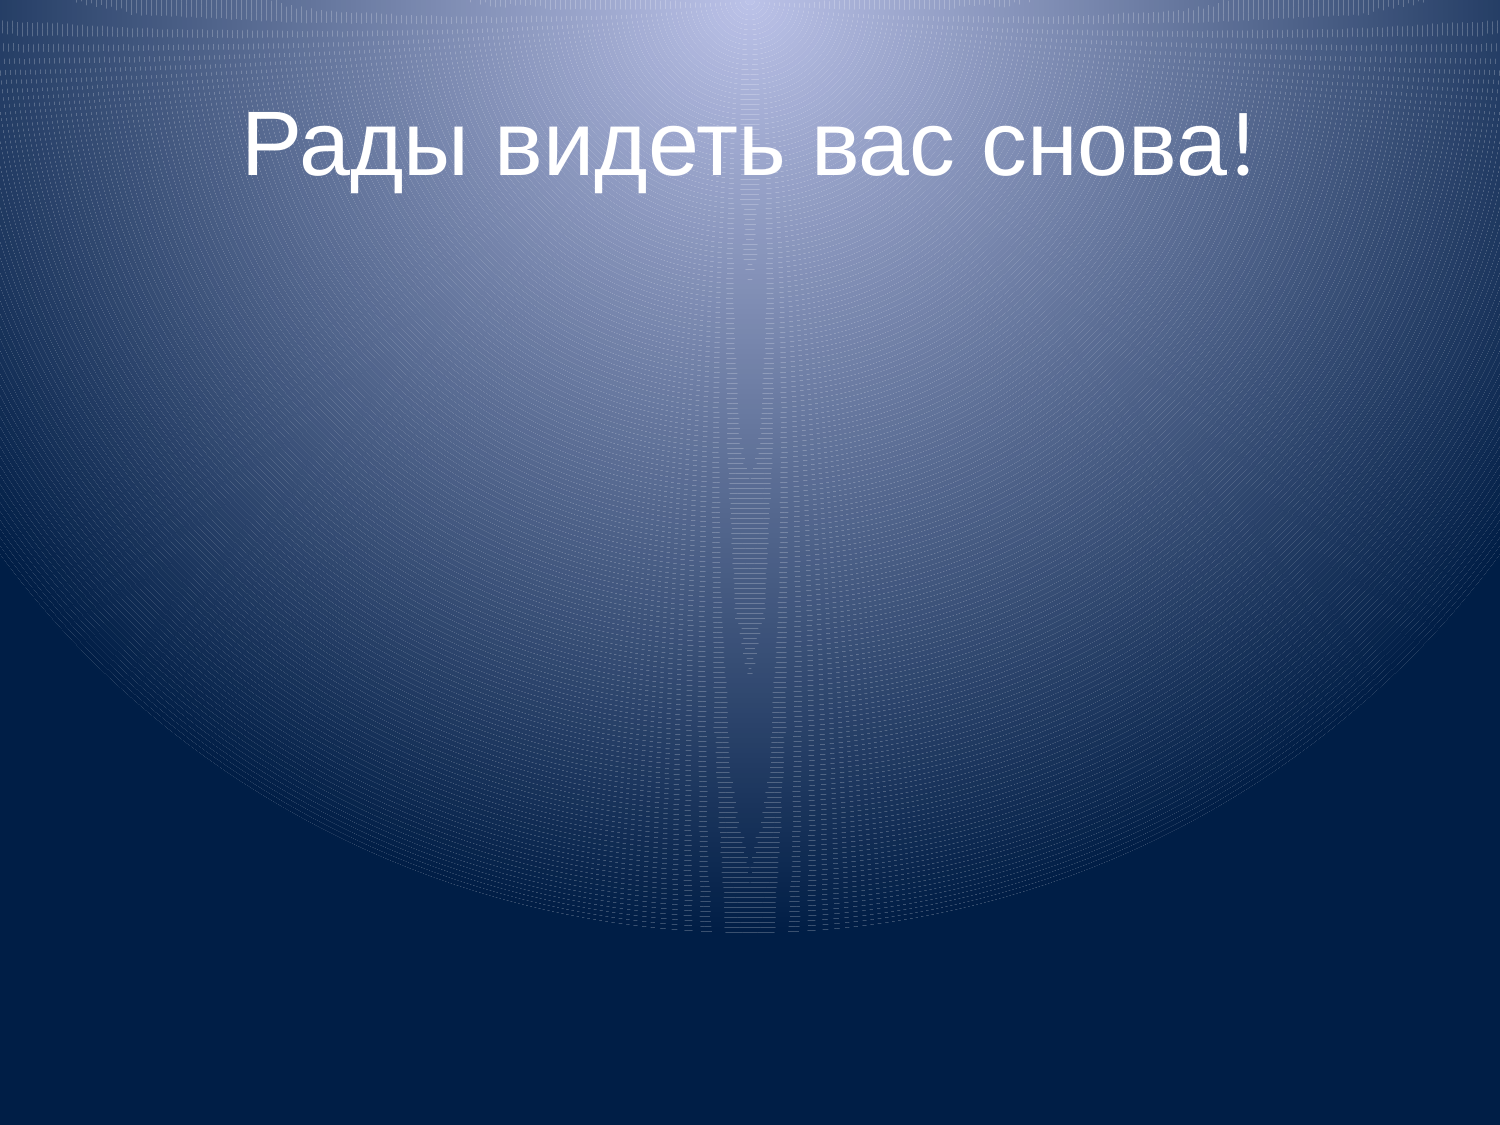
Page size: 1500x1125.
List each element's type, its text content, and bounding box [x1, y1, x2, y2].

title Рады видеть вас снова! [74, 44, 1426, 233]
